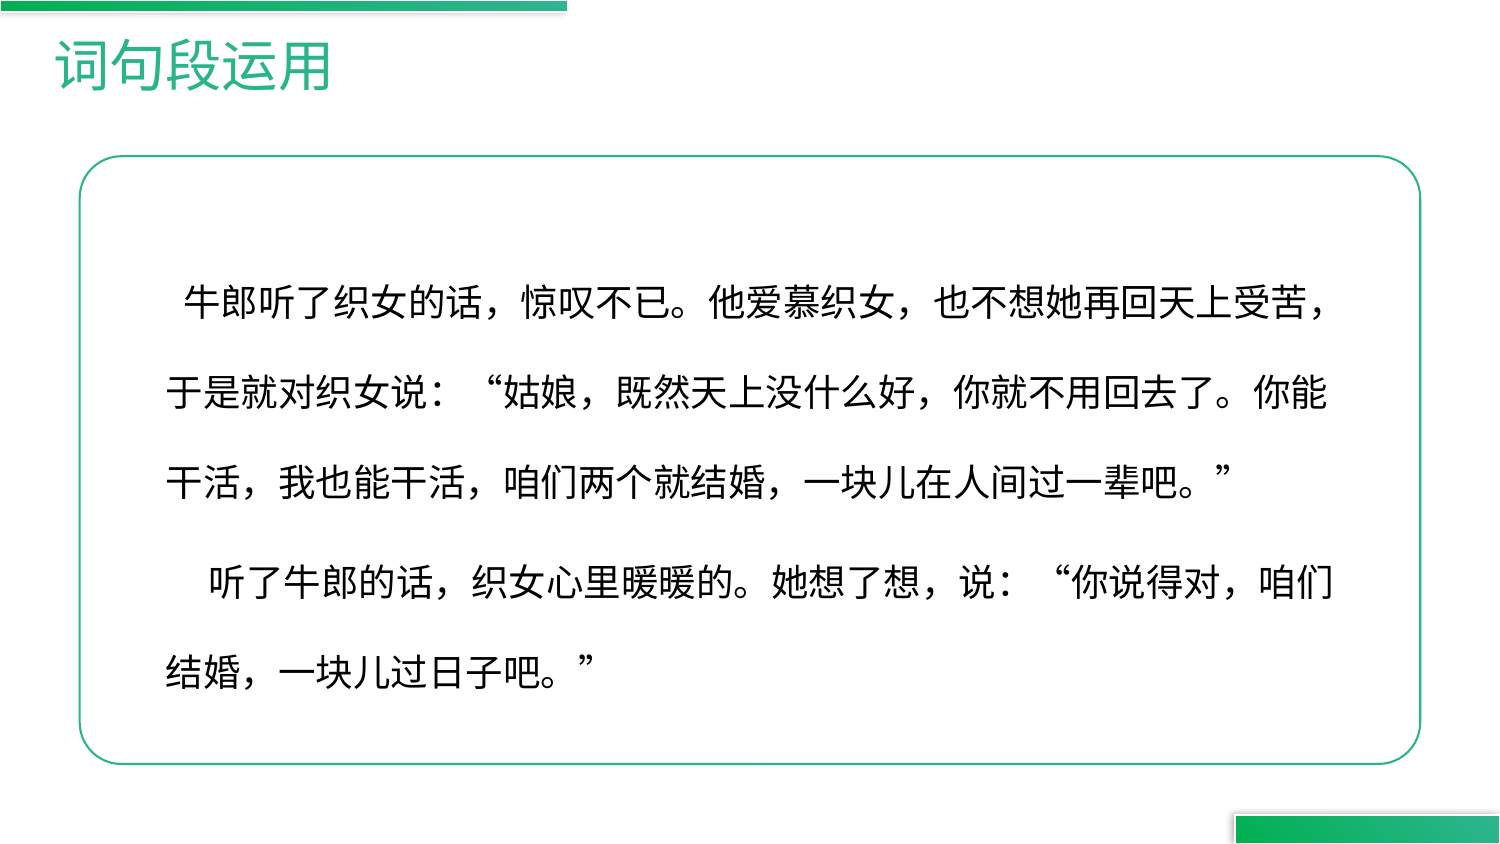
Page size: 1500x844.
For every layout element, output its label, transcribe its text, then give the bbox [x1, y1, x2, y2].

text_box 牛郎听了织女的话，惊叹不已。他爱慕织女，也不想她再回天上受苦，于是就对织女说：“姑娘，既然天上没什么好，你就不用回去了。你能干活，我也能干活，咱们两个就结婚，一块儿在人间过一辈吧。” 听了牛郎的话，织女心里暖暖的。她想了想，说：“你说得对，咱们结婚，一块儿过日子吧。” [154, 228, 1346, 700]
list 词句段运用 [41, 32, 382, 94]
